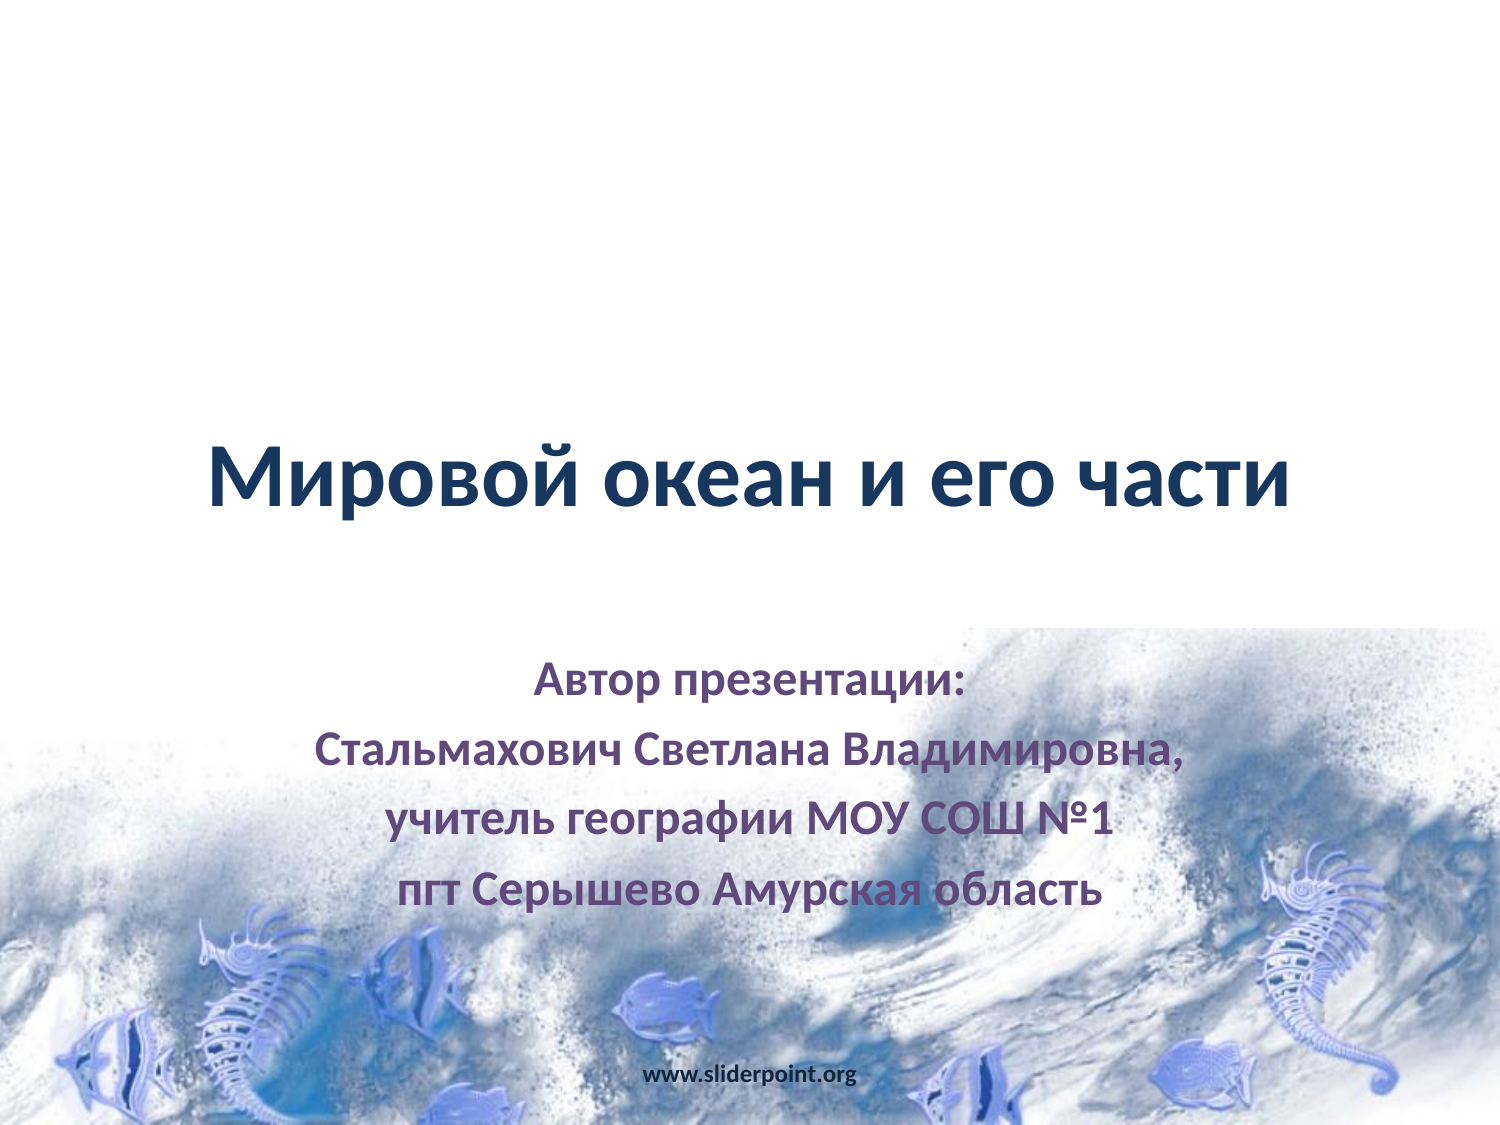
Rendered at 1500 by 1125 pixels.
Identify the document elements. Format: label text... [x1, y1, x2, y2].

subtitle Автор презентации: Стальмахович Светлана Владимировна, учитель географии МОУ СОШ №1 пгт Серышево Амурская область [224, 637, 1276, 926]
footer www.sliderpoint.org [512, 1042, 988, 1103]
picture [0, 628, 1500, 1125]
title Мировой океан и его части [112, 349, 1388, 591]
